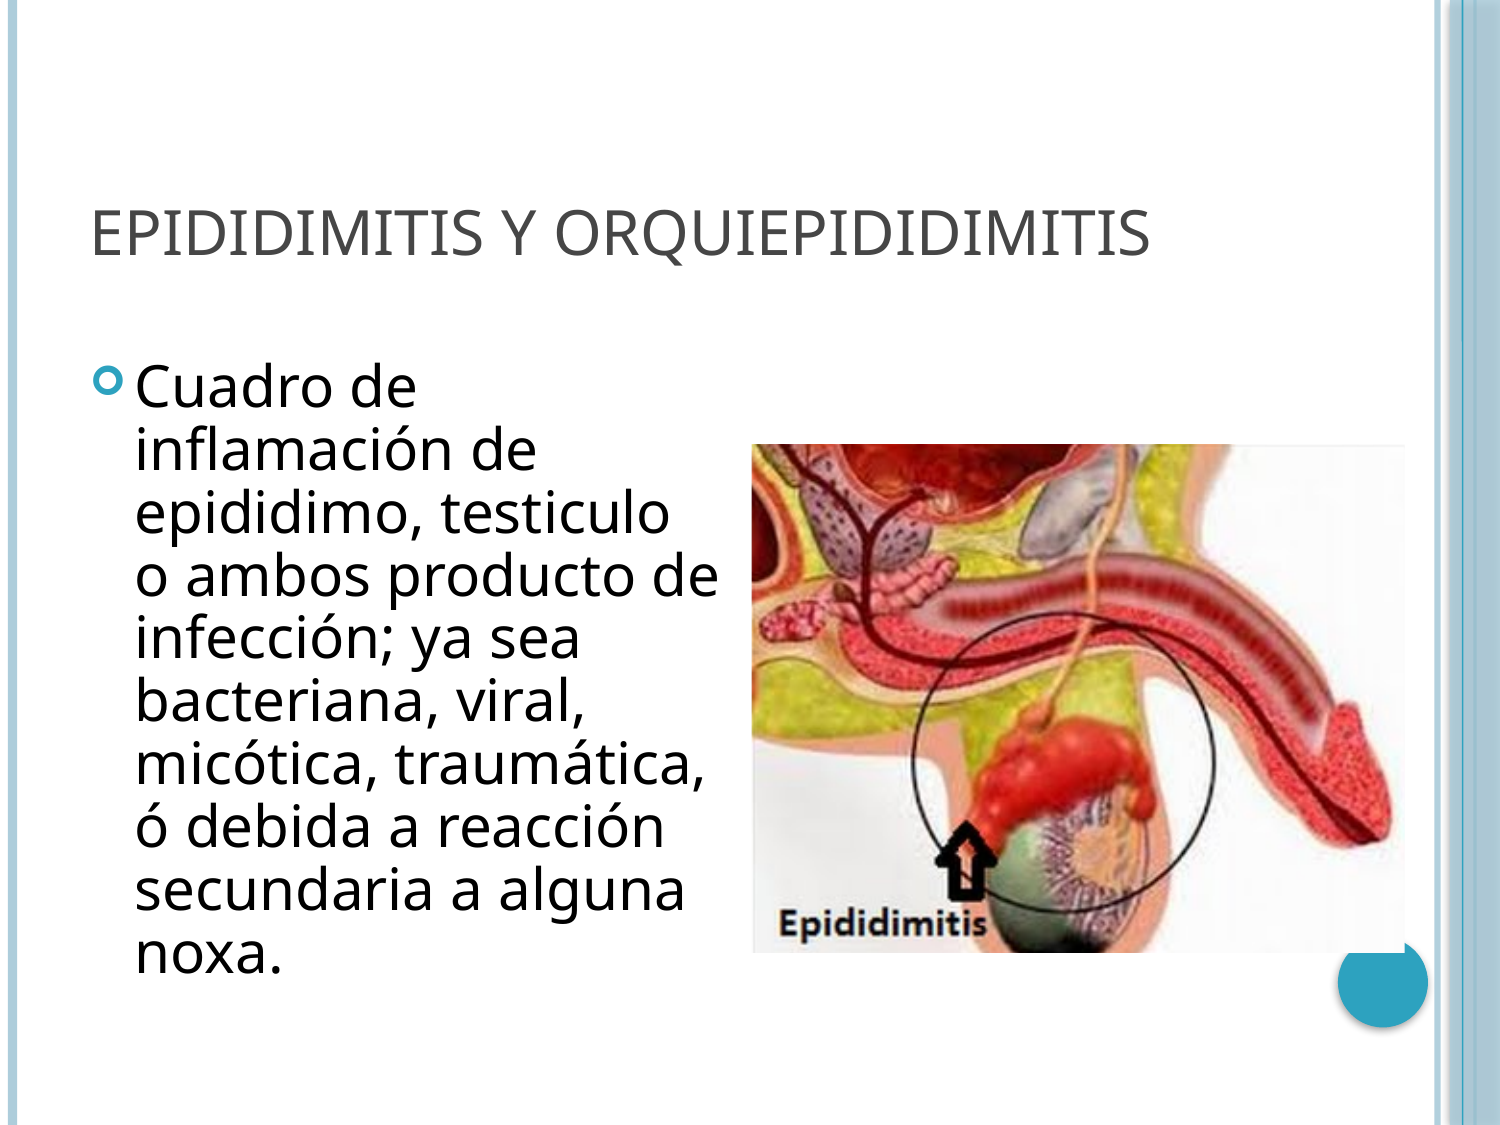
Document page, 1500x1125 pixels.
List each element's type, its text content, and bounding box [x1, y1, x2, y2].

list Cuadro de inflamación de epididimo, testiculo o ambos producto de infección; ya sea bacteriana, viral, micótica, traumática, ó debida a reacción secundaria a alguna noxa. [75, 350, 738, 1050]
picture [751, 443, 1406, 953]
title EPIDIDIMITIS Y ORQUIEPIDIDIMITIS [75, 45, 1425, 275]
